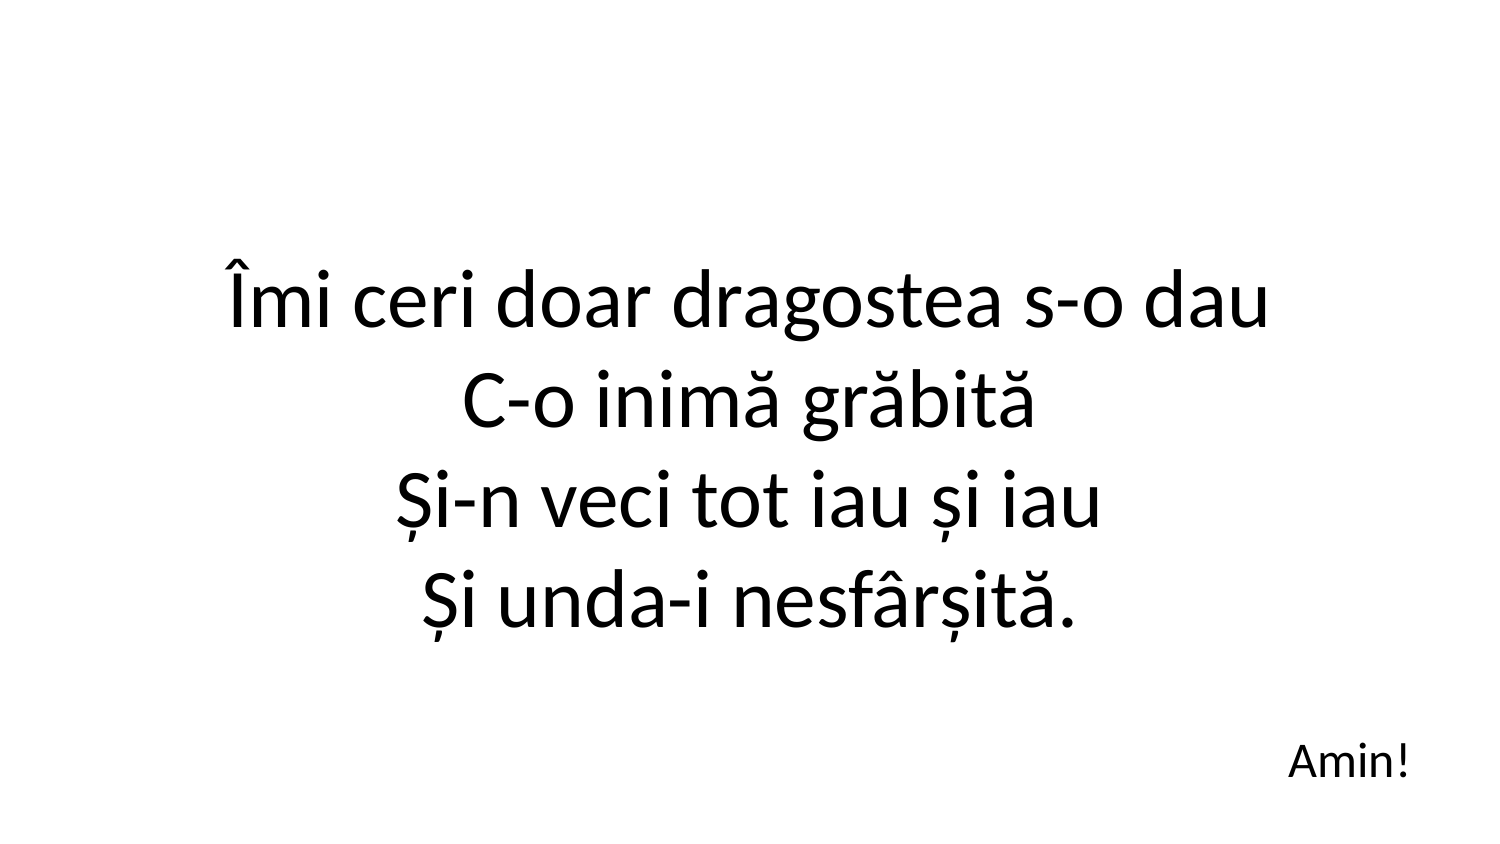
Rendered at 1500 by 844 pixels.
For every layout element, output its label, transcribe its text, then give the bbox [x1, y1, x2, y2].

text_box Amin! [1273, 674, 1427, 795]
text_box Îmi ceri doar dragostea s-o dau C-o inimă grăbită Și-n veci tot iau și iau Și unda-i nesfârșită. [212, 192, 1288, 652]
